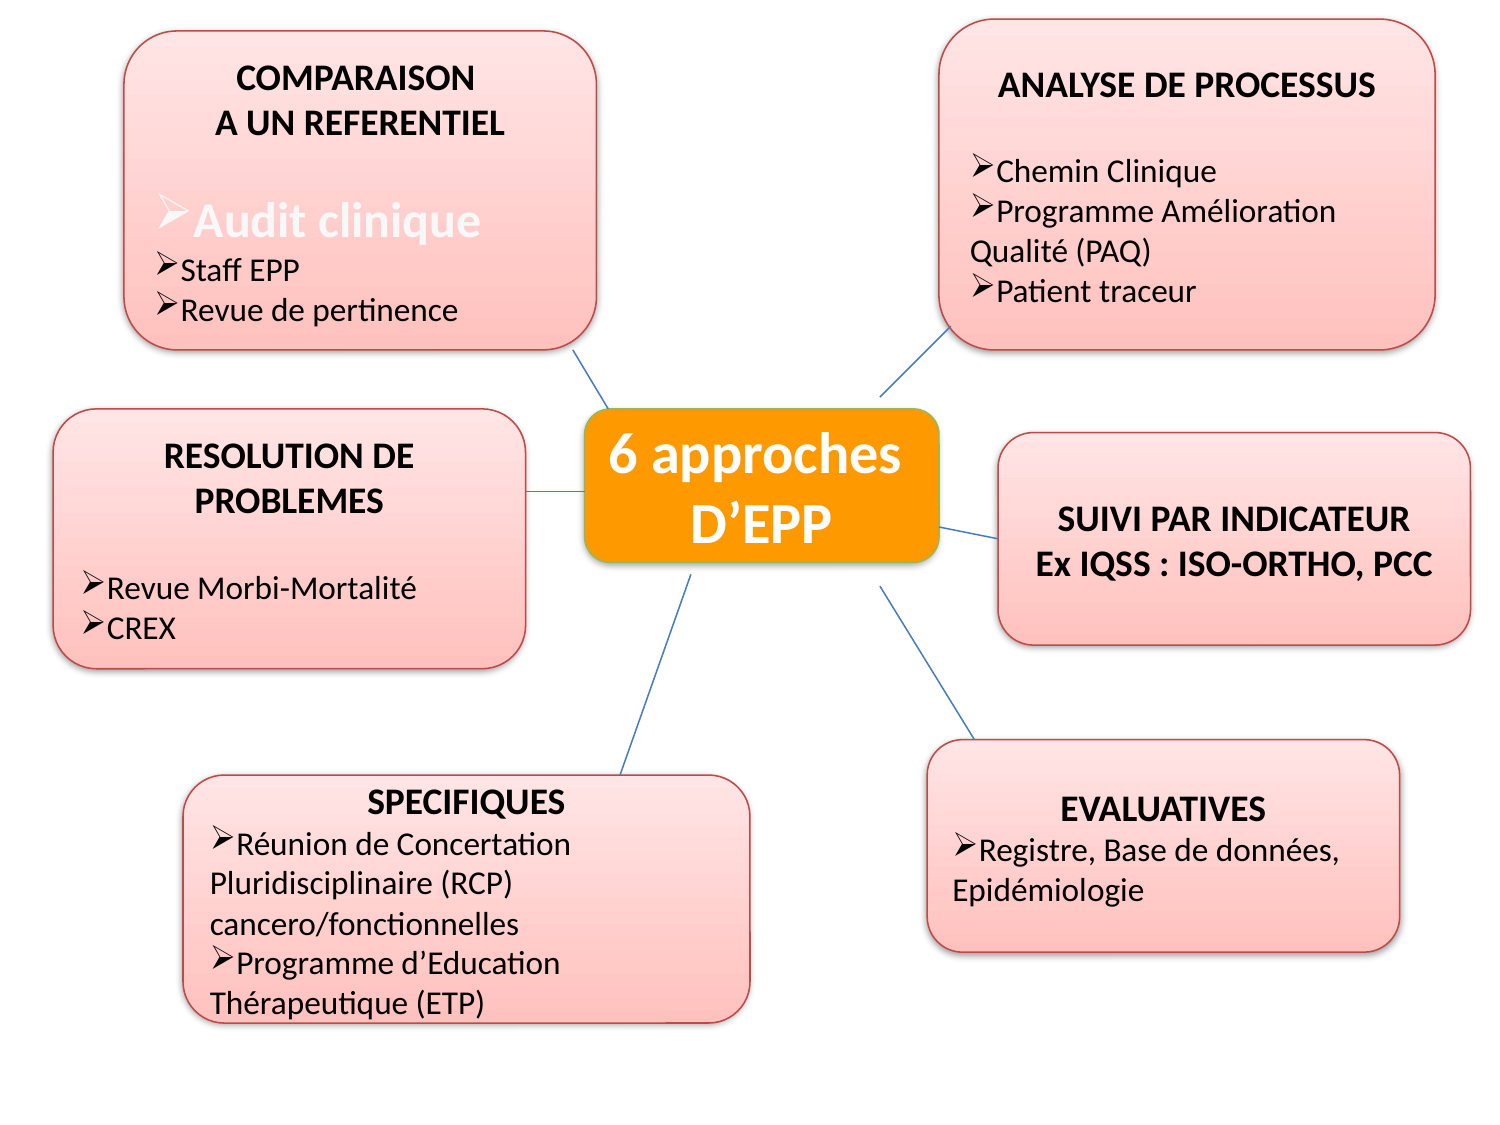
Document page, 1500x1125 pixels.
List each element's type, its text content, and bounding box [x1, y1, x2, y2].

text_box EVALUATIVES Registre, Base de données, Epidémiologie [926, 738, 1401, 953]
text_box SUIVI PAR INDICATEUR Ex IQSS : ISO-ORTHO, PCC [997, 431, 1472, 646]
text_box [879, 585, 975, 740]
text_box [572, 349, 609, 410]
text_box RESOLUTION DE PROBLEMES Revue Morbi-Mortalité CREX [52, 408, 527, 670]
text_box COMPARAISON A UN REFERENTIEL Audit clinique Staff EPP Revue de pertinence [123, 30, 598, 351]
text_box 6 approches D’EPP [583, 408, 940, 564]
text_box ANALYSE DE PROCESSUS Chemin Clinique Programme Amélioration Qualité (PAQ) Patient traceur [938, 18, 1436, 351]
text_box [879, 325, 951, 398]
text_box SPECIFIQUES Réunion de Concertation Pluridisciplinaire (RCP) cancero/fonctionnelles Programme d’Education Thérapeutique (ETP) [182, 774, 751, 1024]
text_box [938, 526, 999, 540]
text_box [619, 573, 692, 776]
